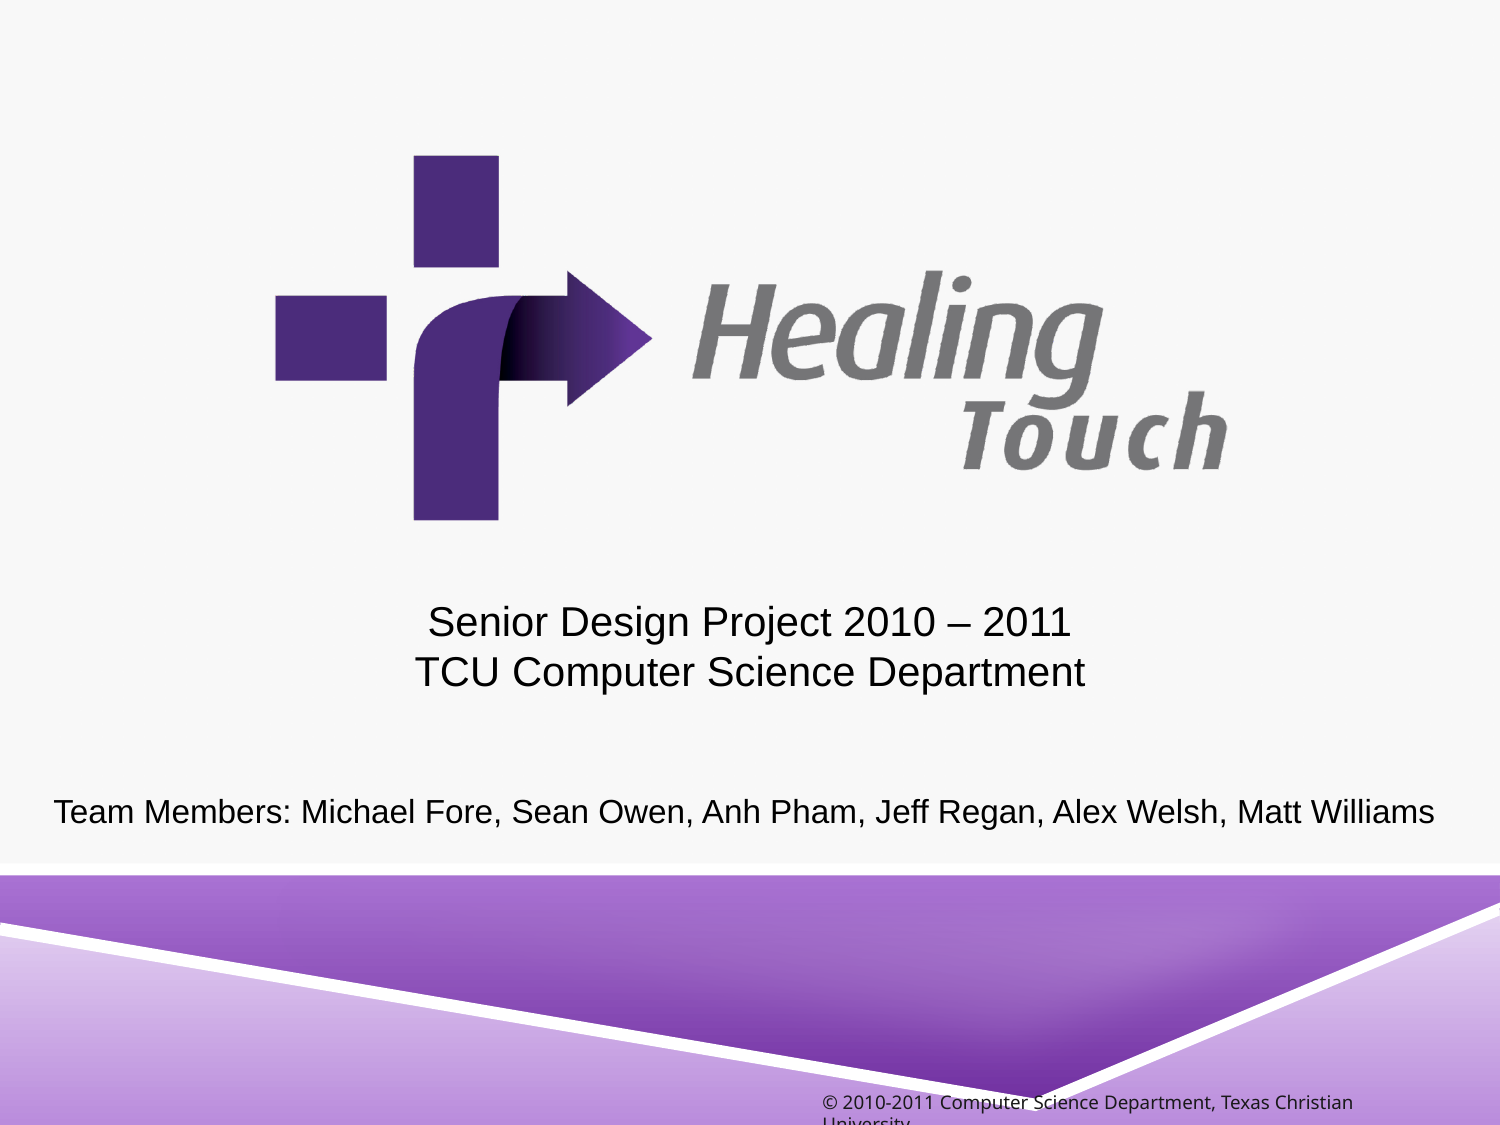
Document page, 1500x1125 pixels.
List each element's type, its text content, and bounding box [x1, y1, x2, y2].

text_box Senior Design Project 2010 – 2011 TCU Computer Science Department Team Members: Michael Fore, Sean Owen, Anh Pham, Jeff Regan, Alex Welsh, Matt Williams [24, 587, 1475, 878]
text_box © 2010-2011 Computer Science Department, Texas Christian University [807, 1083, 1420, 1125]
picture [259, 149, 1241, 526]
